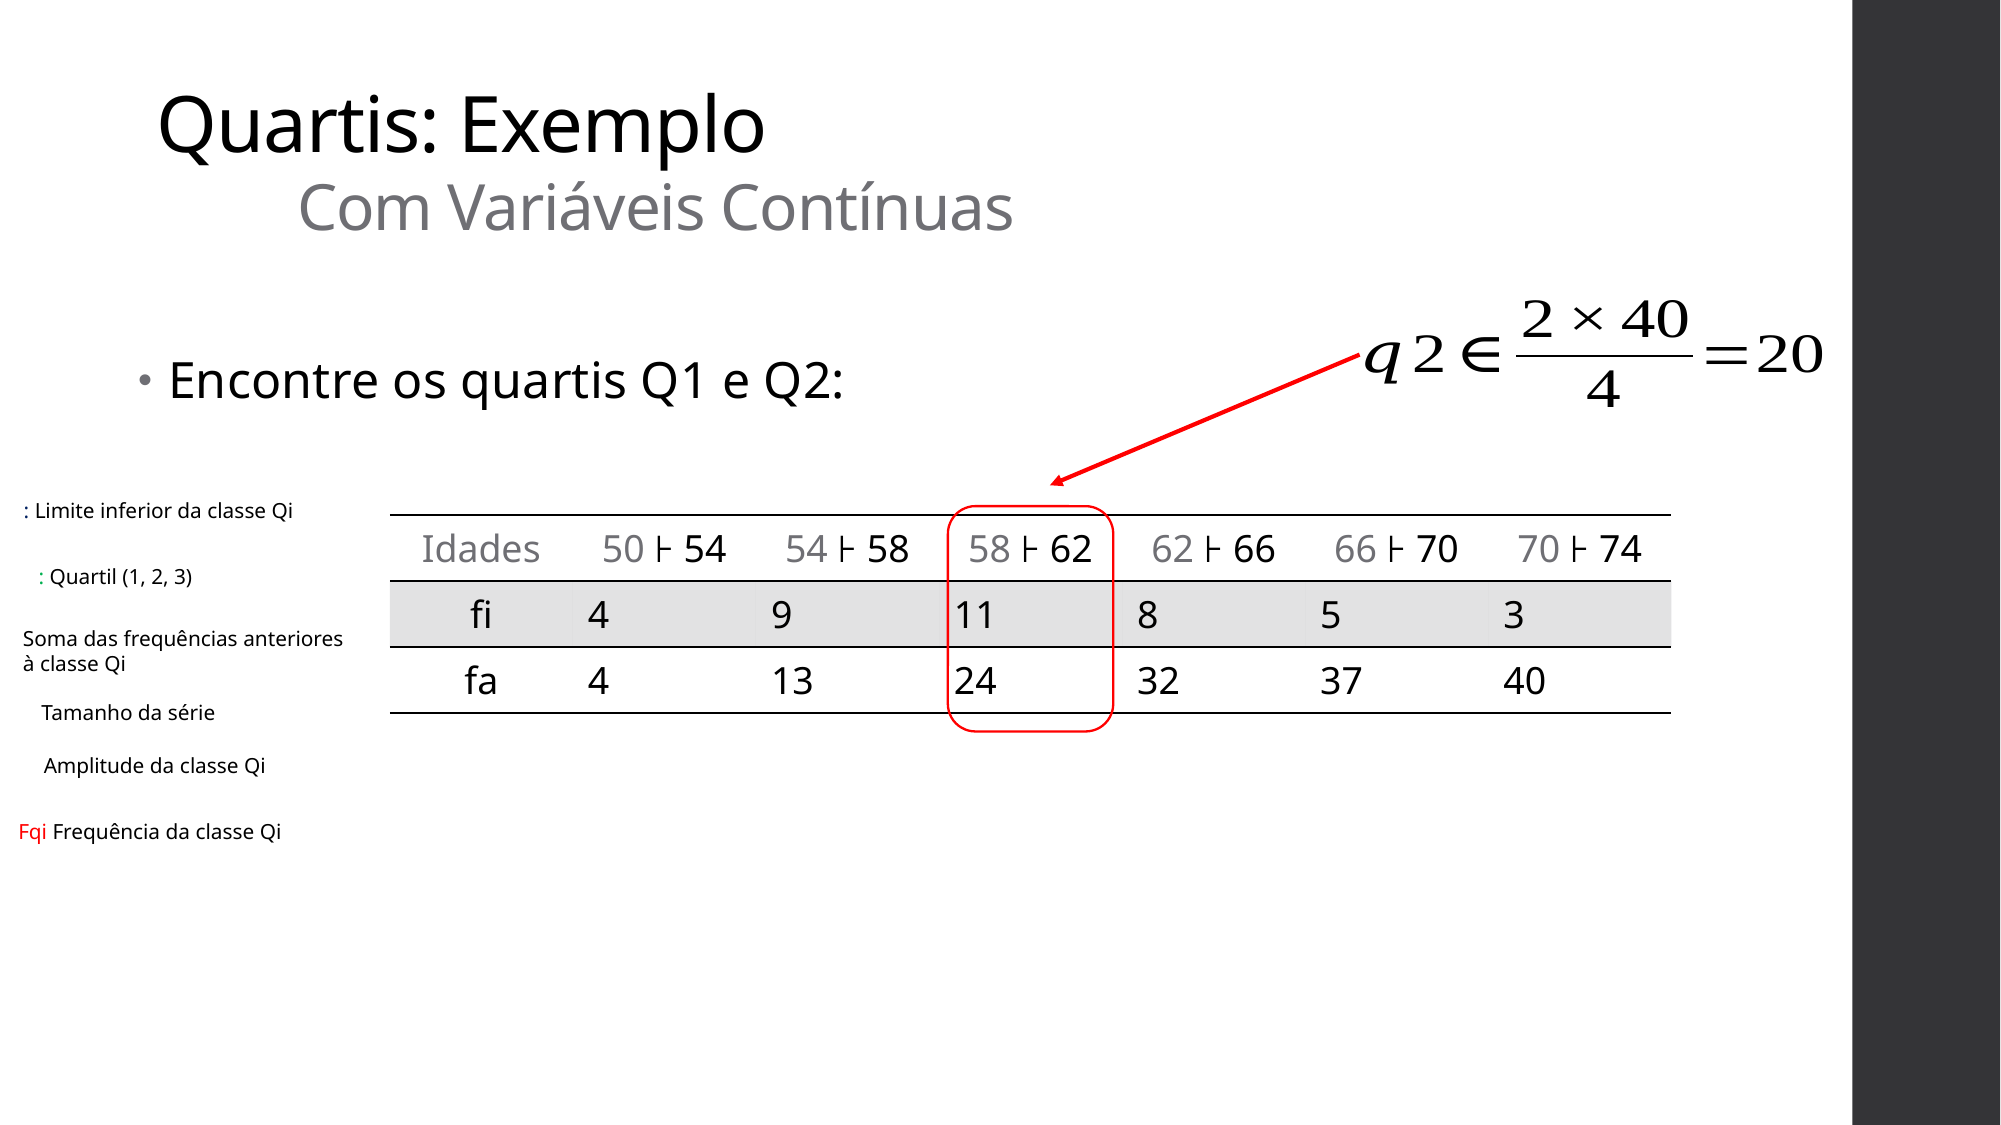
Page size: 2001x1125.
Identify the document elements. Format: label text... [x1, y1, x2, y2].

table_cell 9 [756, 582, 939, 646]
table_header 58 ⊦ 62 [1109, 516, 1122, 580]
list Encontre os quartis Q1 e Q2: [123, 345, 905, 464]
table_cell 32 [1122, 648, 1305, 712]
table_header 70 ⊦ 74 [1488, 516, 1671, 580]
table_cell 3 [1488, 582, 1671, 646]
table_header 62 ⊦ 66 [1122, 516, 1305, 580]
table_cell 8 [1122, 582, 1305, 646]
title Quartis: Exemplo Com Variáveis Contínuas [141, 76, 1243, 338]
table_cell 13 [756, 648, 939, 712]
table_header 54 ⊦ 58 [756, 516, 939, 580]
table_header 50 ⊦ 54 [573, 516, 756, 580]
table_cell 24 [1114, 648, 1122, 712]
table_cell fi [390, 582, 573, 646]
table_cell fa [390, 648, 573, 712]
table_header 66 ⊦ 70 [1305, 516, 1488, 580]
table_cell 5 [1305, 582, 1488, 646]
table_header Idades [390, 516, 573, 580]
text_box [1049, 354, 1360, 486]
table_cell 11 [1115, 582, 1122, 646]
table_cell 37 [1305, 648, 1488, 712]
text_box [0, 490, 370, 853]
table_cell 4 [573, 648, 756, 712]
text_box [946, 504, 1115, 733]
table_cell 11 [939, 582, 946, 646]
table_cell 4 [573, 582, 756, 646]
table_cell 40 [1488, 648, 1671, 712]
table_cell 24 [939, 648, 947, 712]
table_header 58 ⊦ 62 [939, 516, 952, 580]
